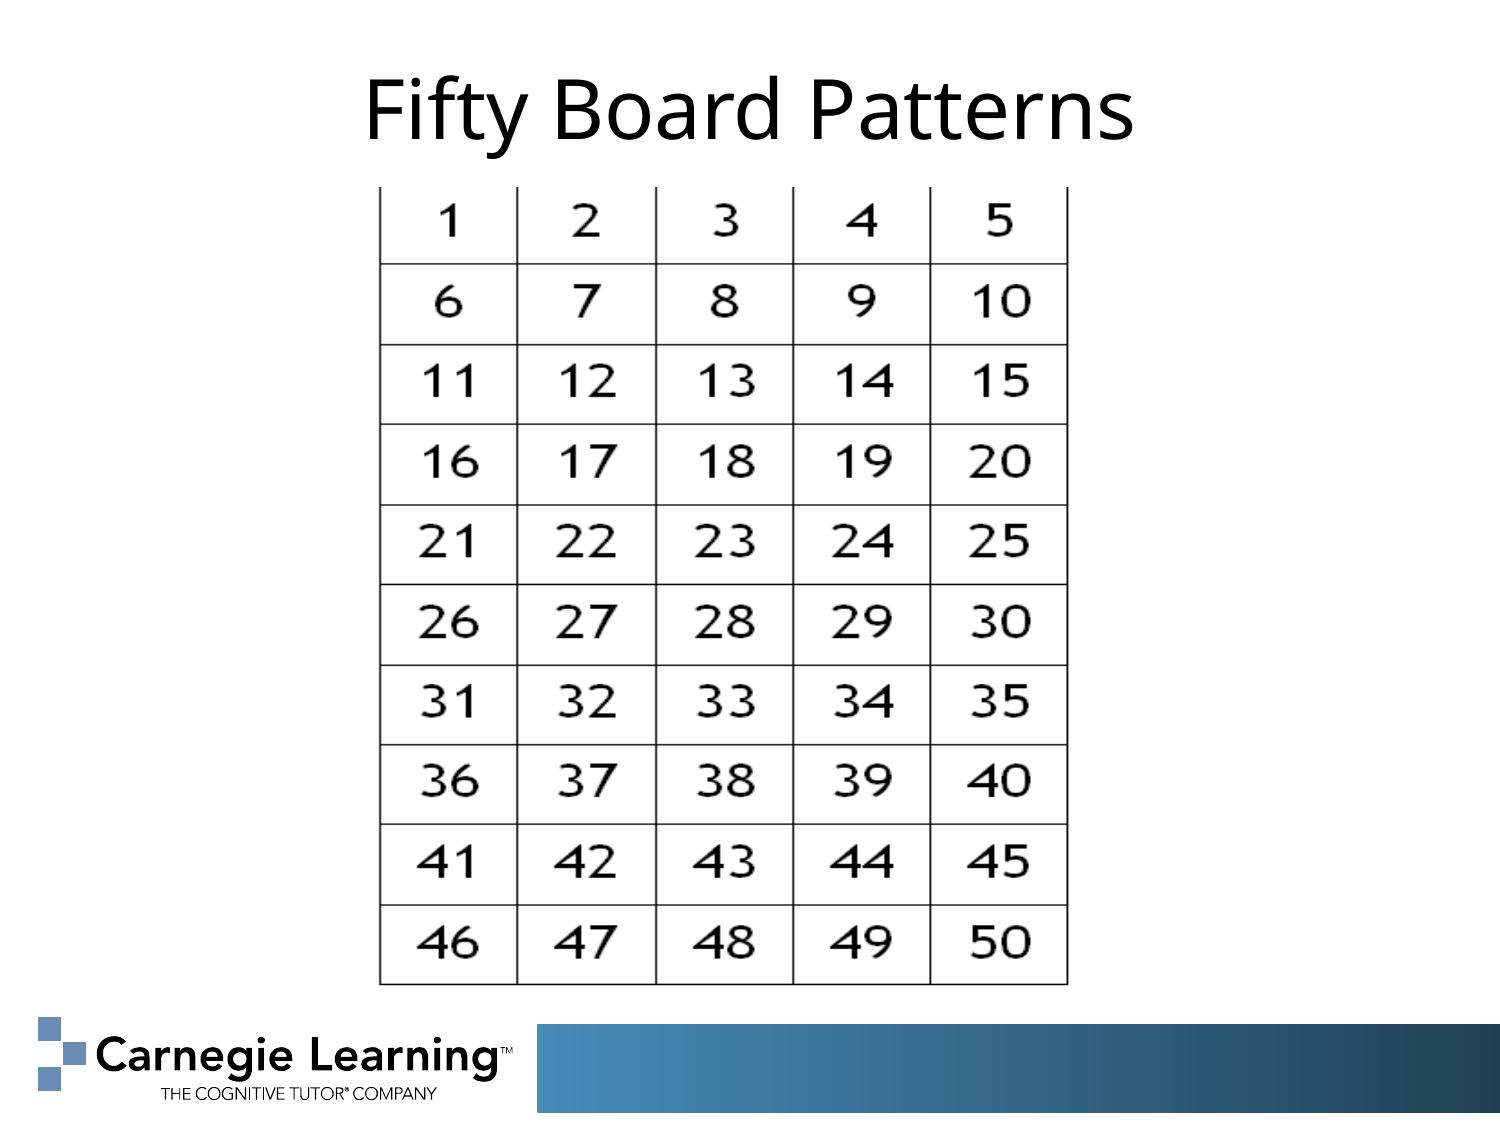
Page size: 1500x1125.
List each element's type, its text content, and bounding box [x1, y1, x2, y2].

title Fifty Board Patterns [37, 12, 1463, 201]
picture [337, 187, 1138, 988]
